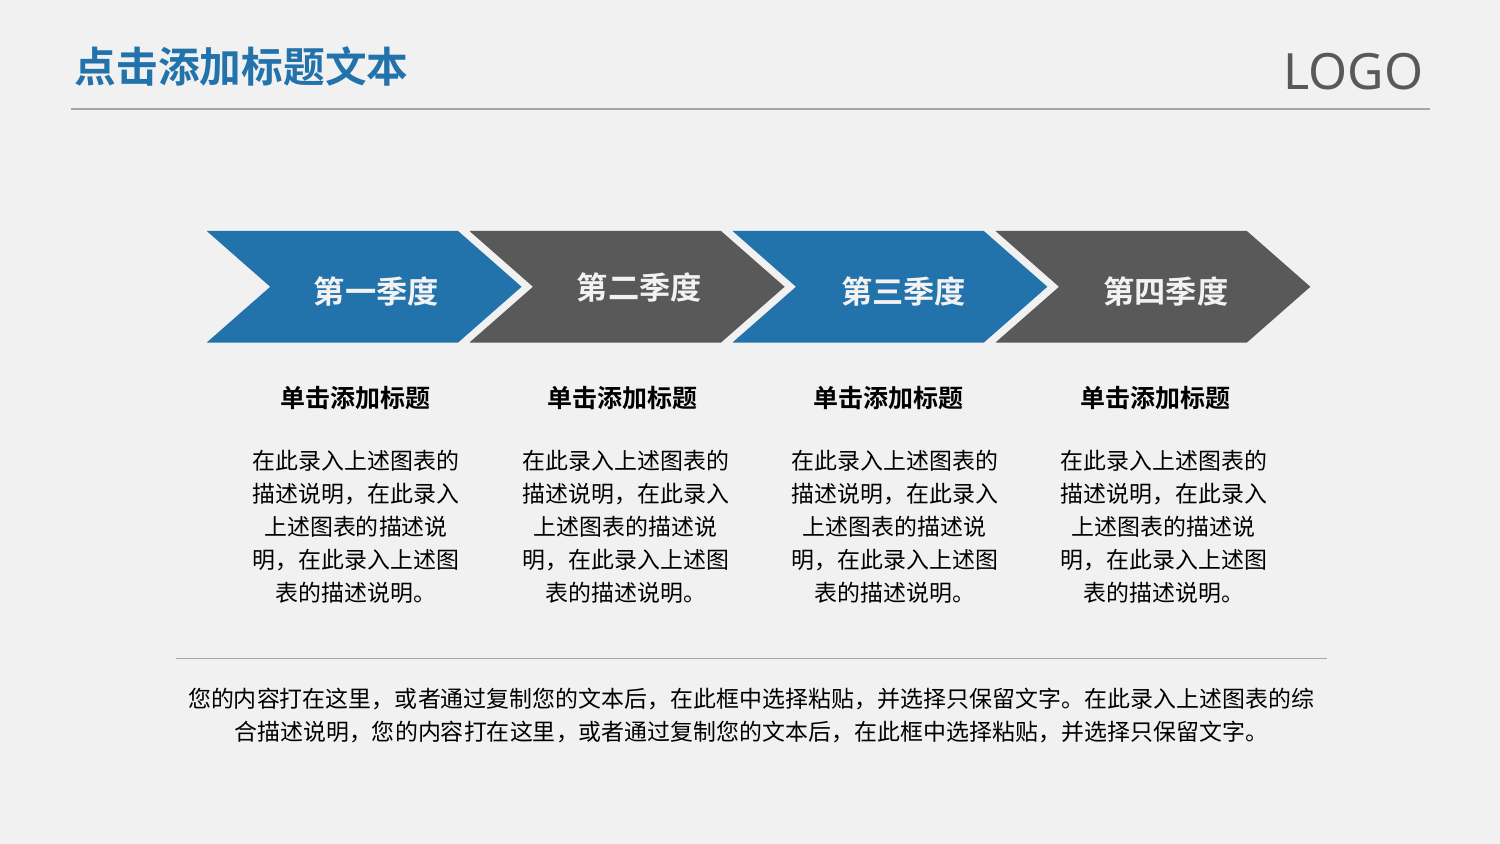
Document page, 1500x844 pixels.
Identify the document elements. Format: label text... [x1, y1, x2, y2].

text_box 单击添加标题 [269, 376, 443, 418]
text_box 在此录入上述图表的描述说明，在此录入上述图表的描述说明，在此录入上述图表的描述说明。 [238, 435, 474, 612]
text_box 在此录入上述图表的描述说明，在此录入上述图表的描述说明，在此录入上述图表的描述说明。 [510, 435, 742, 612]
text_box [206, 230, 522, 343]
text_box 您的内容打在这里，或者通过复制您的文本后，在此框中选择粘贴，并选择只保留文字。在此录入上述图表的综合描述说明，您的内容打在这里，或者通过复制您的文本后，在此框中选择粘贴，并选择只保留文字。 [174, 673, 1329, 751]
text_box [523, 230, 731, 343]
text_box 点击添加标题文本 [59, 33, 424, 99]
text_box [1048, 230, 1311, 343]
text_box 单击添加标题 [535, 376, 709, 418]
text_box LOGO [1268, 31, 1439, 107]
text_box 在此录入上述图表的描述说明，在此录入上述图表的描述说明，在此录入上述图表的描述说明。 [1048, 435, 1280, 612]
text_box 单击添加标题 [1069, 376, 1242, 418]
text_box 单击添加标题 [802, 376, 976, 418]
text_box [732, 230, 1048, 343]
text_box 在此录入上述图表的描述说明，在此录入上述图表的描述说明，在此录入上述图表的描述说明。 [778, 435, 1012, 612]
